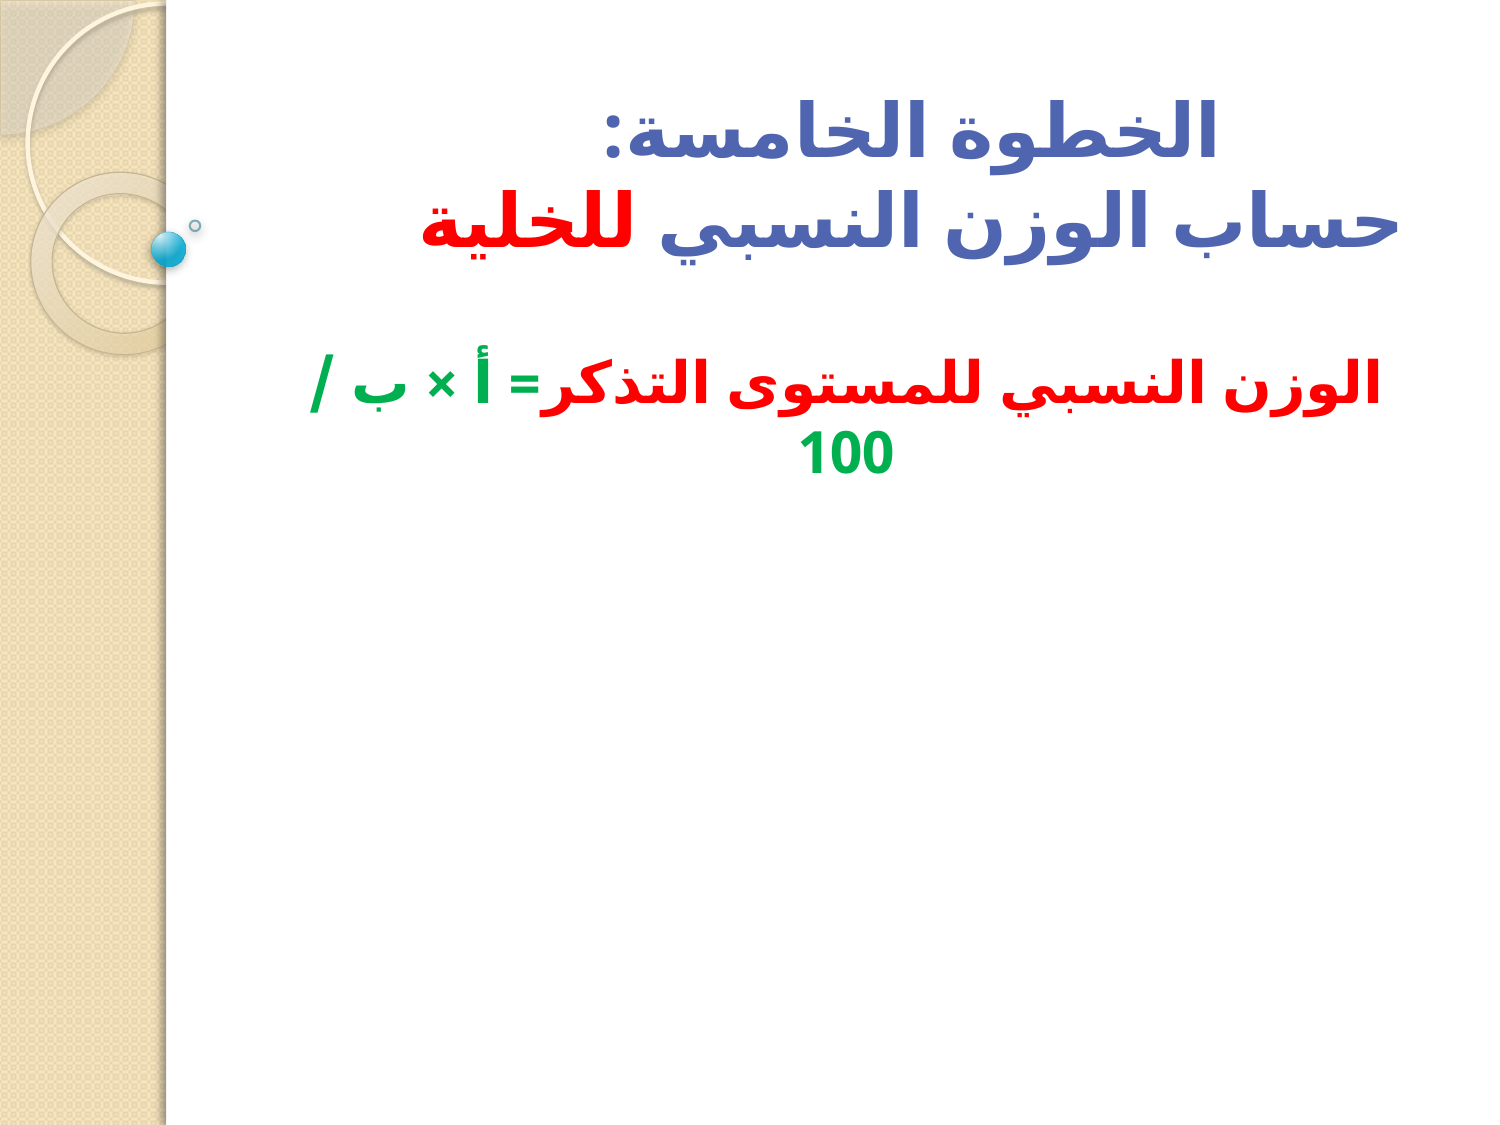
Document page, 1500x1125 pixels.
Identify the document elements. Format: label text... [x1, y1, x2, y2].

text_box الخطوة الخامسة: حساب الوزن النسبي للخلية [403, 74, 1421, 270]
text_box الوزن النسبي للمستوى التذكر= أ × ب / 100 [274, 337, 1418, 493]
